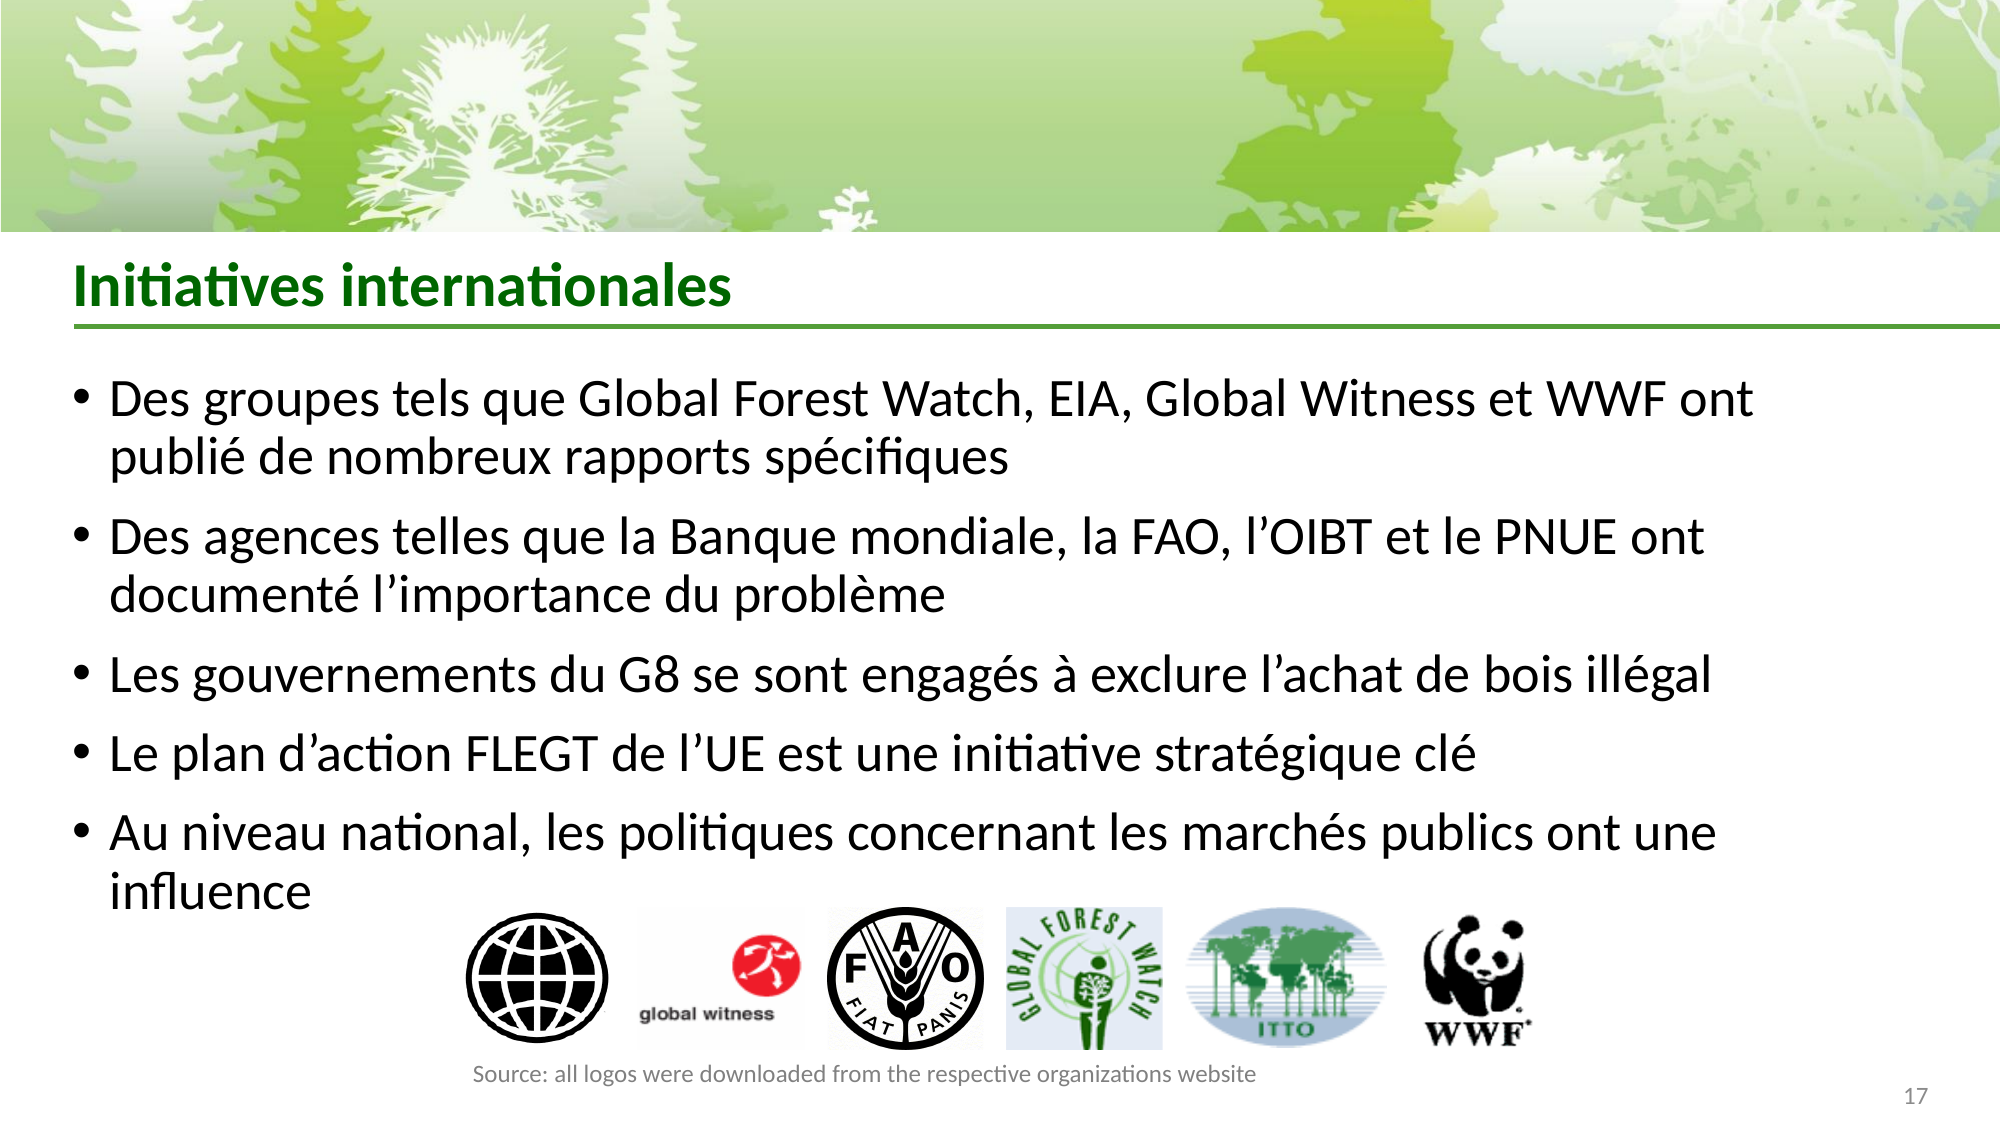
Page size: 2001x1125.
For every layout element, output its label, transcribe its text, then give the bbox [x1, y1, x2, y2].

slide_number 17 [1493, 1065, 1944, 1125]
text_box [458, 907, 1545, 1050]
title Initiatives internationales [57, 192, 1407, 362]
list Des groupes tels que Global Forest Watch, EIA, Global Witness et WWF ont publié de nombreux rapports spécifiques Des agences telles que la Banque mondiale, la FAO, l’OIBT et le PNUE ont documenté l’importance du problème Les gouvernements du G8 se sont engagés à exclure l’achat de bois illégal Le plan d’action FLEGT de l’UE est une initiative stratégique clé Au niveau national, les politiques concernant les marchés publics ont une influence [57, 362, 1857, 1105]
picture [0, 0, 2000, 232]
text_box Source: all logos were downloaded from the respective organizations website [458, 1050, 1332, 1095]
